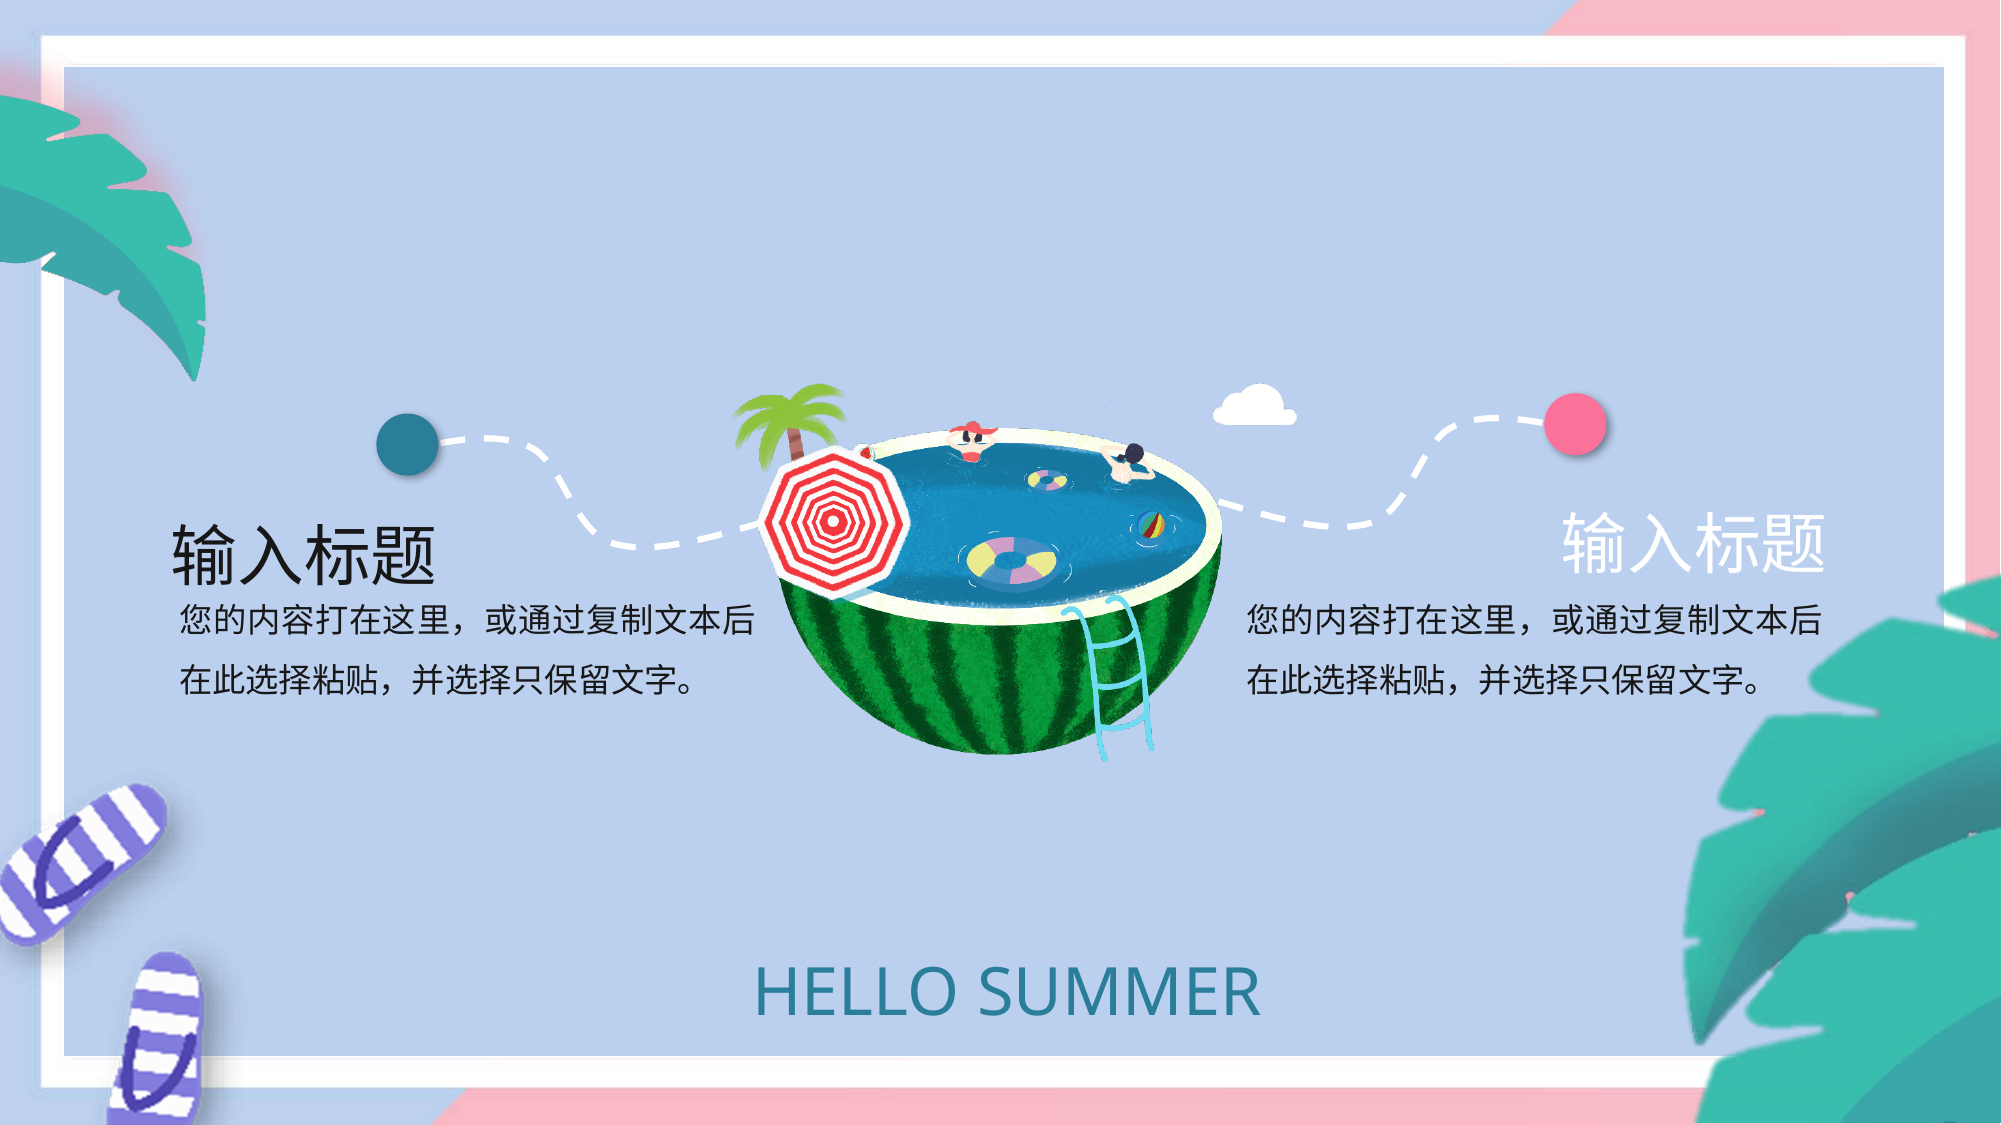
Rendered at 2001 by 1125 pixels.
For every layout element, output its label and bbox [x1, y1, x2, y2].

picture [0, 722, 434, 1125]
picture [0, 0, 350, 455]
text_box [155, 466, 772, 709]
picture [1435, 551, 2001, 1123]
picture [624, 345, 1376, 888]
text_box [1218, 393, 1607, 527]
text_box [376, 413, 765, 548]
text_box [1231, 454, 1878, 709]
text_box [0, 0, 2000, 1125]
